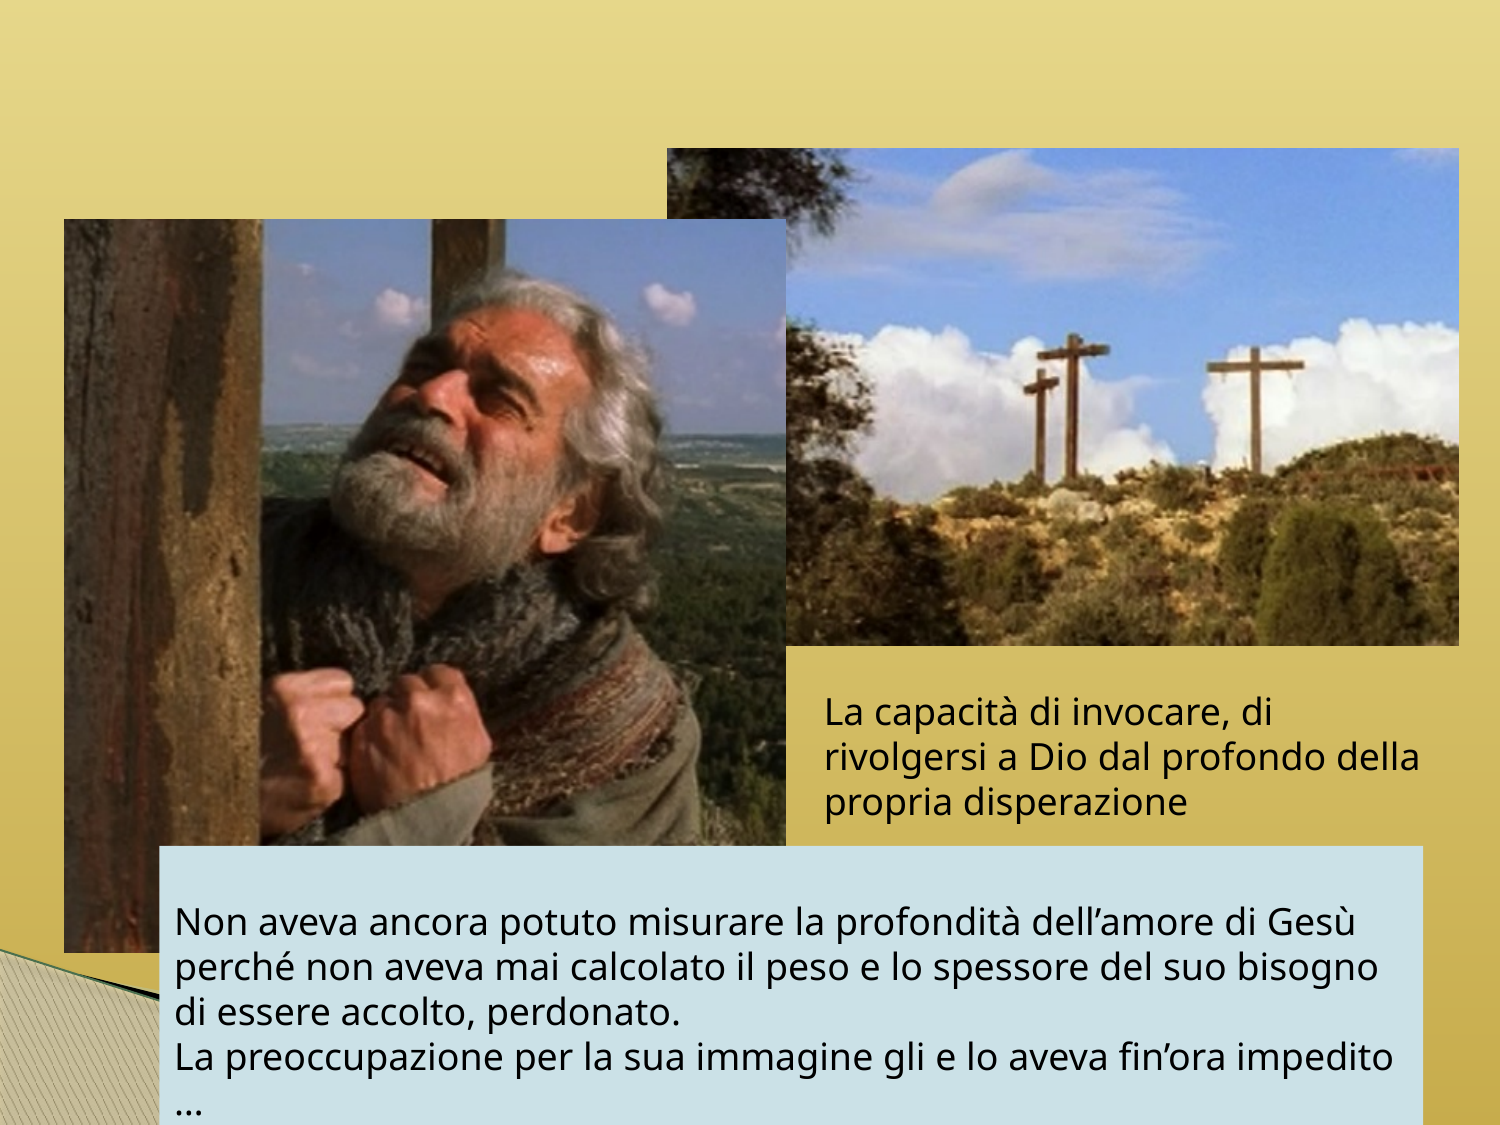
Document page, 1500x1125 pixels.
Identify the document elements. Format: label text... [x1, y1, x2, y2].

picture [64, 148, 1459, 953]
text_box La capacità di invocare, di rivolgersi a Dio dal profondo della propria disperazione gli permette di riorientare lo sguardo al di là di se stesso e di riconoscere Gesù. [809, 680, 1447, 1011]
text_box Non aveva ancora potuto misurare la profondità dell’amore di Gesù perché non aveva mai calcolato il peso e lo spessore del suo bisogno di essere accolto, perdonato. La preoccupazione per la sua immagine gli e lo aveva fin’ora impedito … [159, 845, 1424, 1125]
